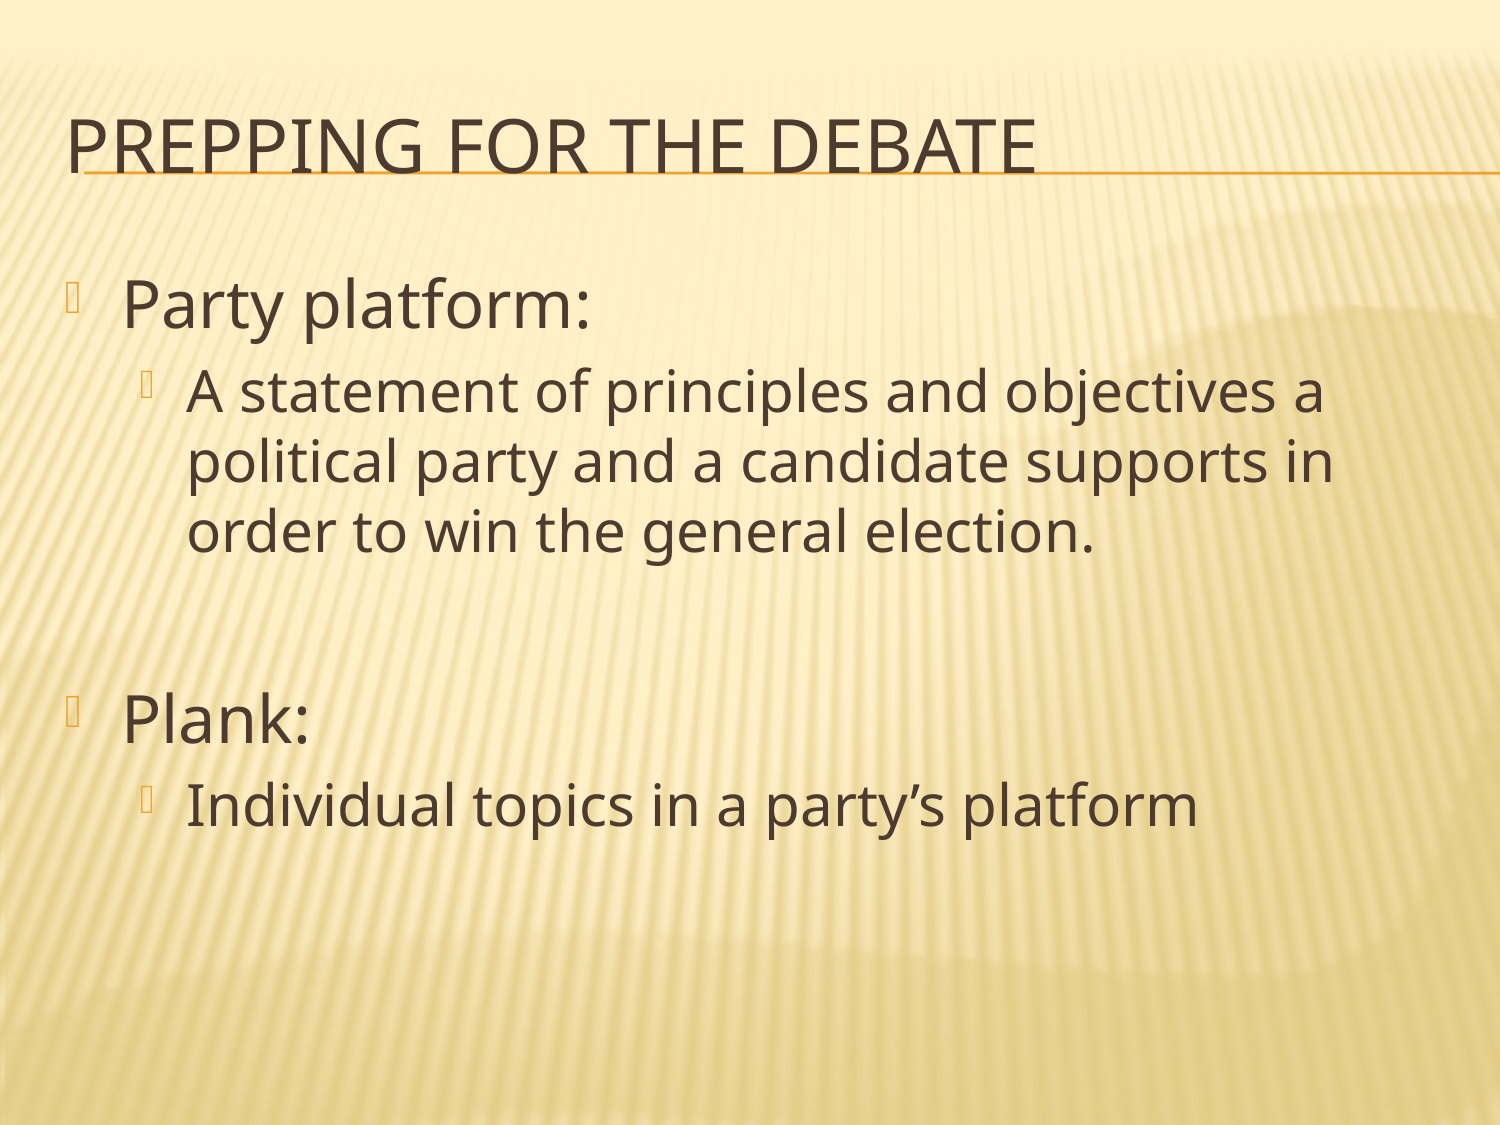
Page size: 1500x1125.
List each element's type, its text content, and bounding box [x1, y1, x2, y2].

title Prepping for the debate [50, 75, 1475, 213]
list Party platform: A statement of principles and objectives a political party and a candidate supports in order to win the general election. Plank: Individual topics in a party’s platform [50, 254, 1475, 998]
